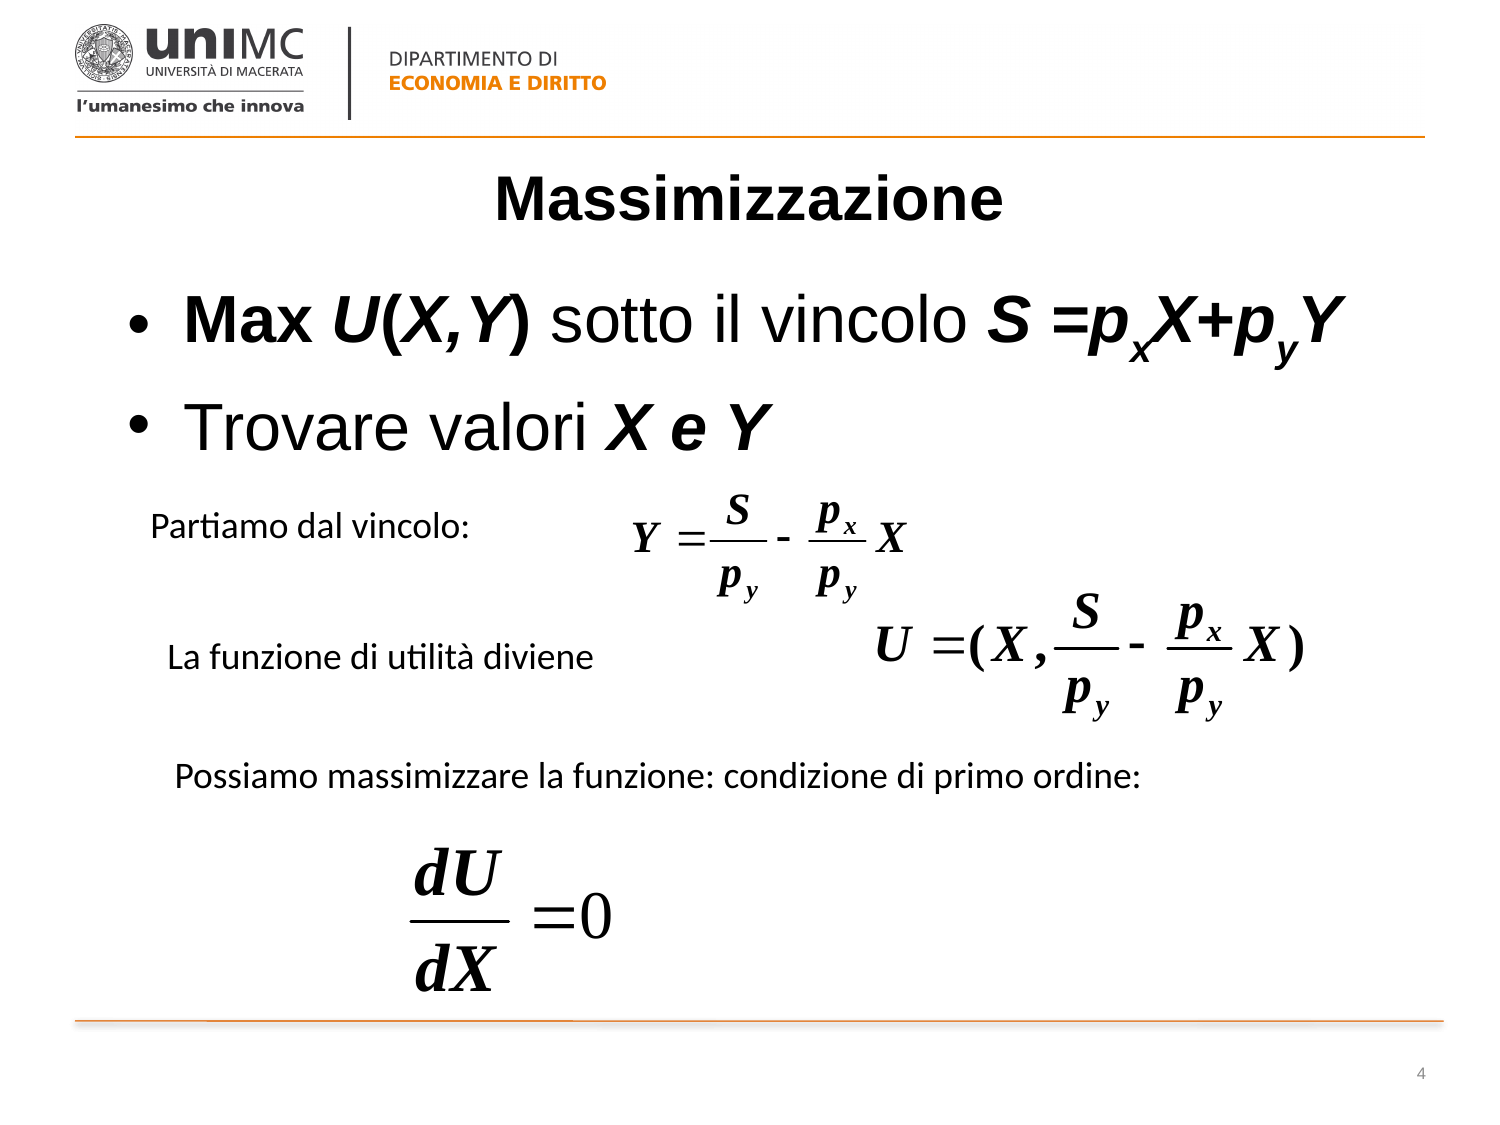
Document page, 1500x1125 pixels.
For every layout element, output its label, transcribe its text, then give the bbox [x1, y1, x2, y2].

text_box Partiamo dal vincolo: [135, 493, 622, 554]
title Massimizzazione [75, 149, 1425, 241]
list Max U(X,Y) sotto il vincolo S =pxX+pyY Trovare valori X e Y [112, 268, 1388, 464]
picture [75, 24, 1425, 138]
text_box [868, 578, 1314, 732]
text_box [399, 829, 628, 1007]
text_box Possiamo massimizzare la funzione: condizione di primo ordine: [159, 743, 1395, 803]
text_box La funzione di utilità diviene [152, 624, 834, 685]
slide_number 4 [1091, 1042, 1442, 1103]
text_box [627, 477, 918, 613]
